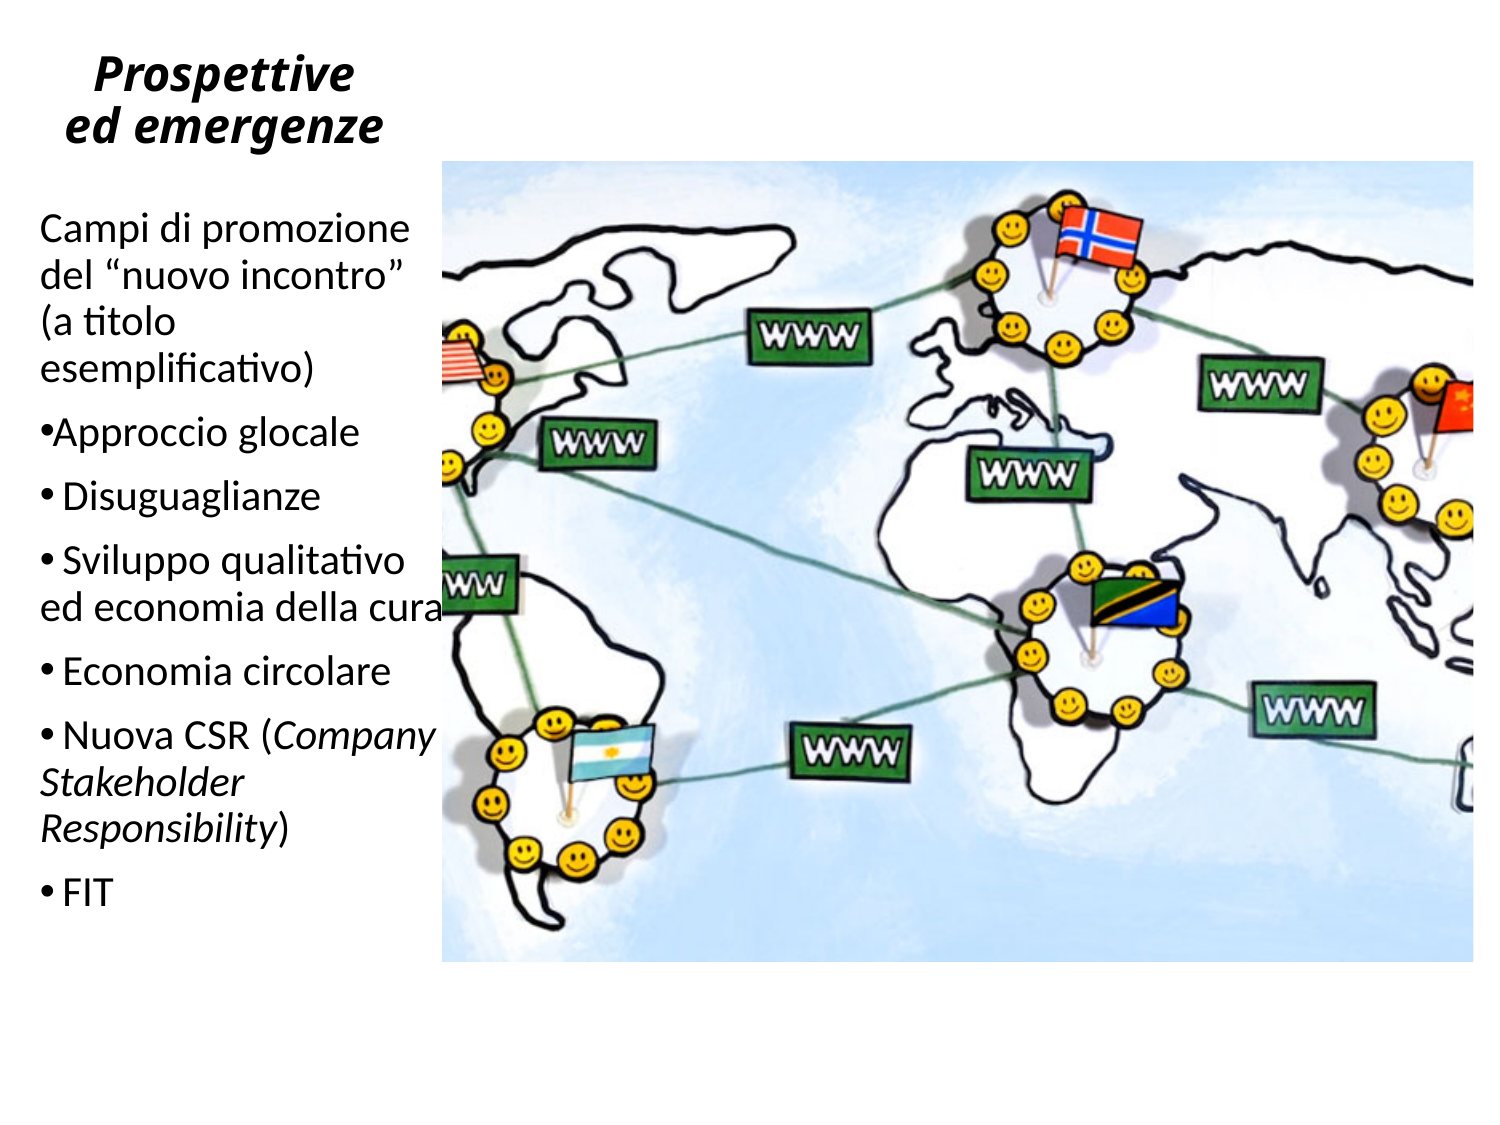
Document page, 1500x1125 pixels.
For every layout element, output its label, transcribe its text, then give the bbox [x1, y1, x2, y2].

list Campi di promozione del “nuovo incontro” (a titolo esemplificativo) Approccio glocale Disuguaglianze Sviluppo qualitativo ed economia della cura Economia circolare Nuova CSR (Company Stakeholder Responsibility) FIT [24, 198, 461, 963]
title Prospettive ed emergenze [48, 40, 402, 162]
picture [442, 161, 1474, 962]
